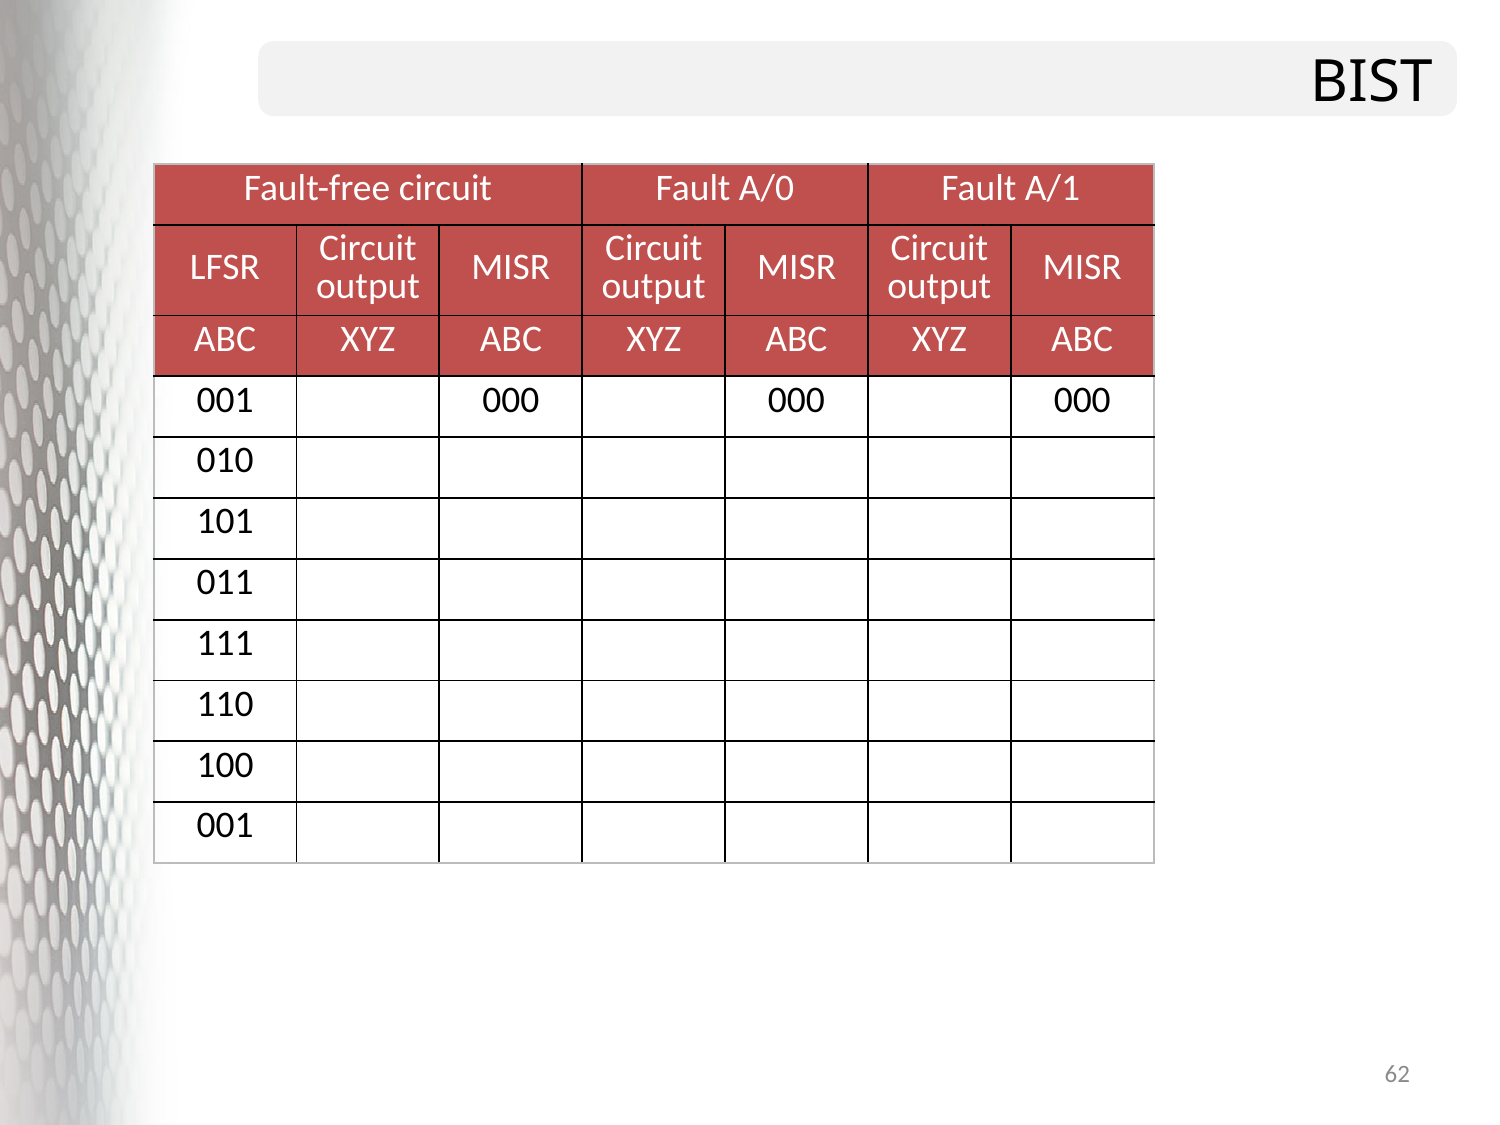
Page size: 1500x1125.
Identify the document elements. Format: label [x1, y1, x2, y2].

table_header [869, 165, 1153, 224]
table_cell [1012, 621, 1153, 680]
table_cell [869, 316, 1010, 375]
table_cell [726, 803, 867, 862]
title [258, 40, 1449, 117]
table_cell [440, 742, 581, 801]
table_cell [726, 560, 867, 619]
table_cell [297, 499, 438, 558]
table_cell [869, 681, 1010, 740]
table_cell [1012, 681, 1153, 740]
table_cell [440, 499, 581, 558]
table_cell [583, 438, 724, 497]
table_cell [583, 226, 724, 315]
table_header [583, 165, 867, 224]
table_cell [155, 377, 296, 436]
table_header [155, 165, 581, 224]
picture [0, 0, 200, 1125]
table_cell [440, 438, 581, 497]
table_cell [726, 438, 867, 497]
table_cell [440, 621, 581, 680]
table_cell [726, 499, 867, 558]
table_cell [583, 681, 724, 740]
table_cell [440, 803, 581, 862]
table_cell [297, 316, 438, 375]
table_cell [726, 742, 867, 801]
slide_number [1074, 1042, 1425, 1103]
table_cell [155, 621, 296, 680]
table_cell [297, 560, 438, 619]
table_cell [869, 803, 1010, 862]
table_cell [440, 681, 581, 740]
table_cell [155, 316, 296, 375]
table_cell [1012, 742, 1153, 801]
table_cell [155, 499, 296, 558]
table_cell [155, 681, 296, 740]
table_cell [583, 377, 724, 436]
table_cell [297, 377, 438, 436]
table_cell [155, 803, 296, 862]
table_cell [583, 742, 724, 801]
table_cell [583, 621, 724, 680]
table_cell [440, 226, 581, 315]
table_cell [869, 499, 1010, 558]
table_cell [726, 226, 867, 315]
table_cell [297, 803, 438, 862]
table_cell [1012, 316, 1153, 375]
table_cell [583, 499, 724, 558]
table_cell [155, 438, 296, 497]
table_cell [1012, 438, 1153, 497]
table_cell [869, 377, 1010, 436]
table_cell [155, 742, 296, 801]
table_cell [869, 438, 1010, 497]
table_cell [583, 560, 724, 619]
table_cell [297, 621, 438, 680]
table_cell [297, 681, 438, 740]
table_cell [726, 316, 867, 375]
table_cell [297, 742, 438, 801]
table_cell [440, 316, 581, 375]
table_cell [1012, 499, 1153, 558]
table_cell [583, 316, 724, 375]
table_cell [297, 438, 438, 497]
table_cell [726, 681, 867, 740]
table_cell [726, 621, 867, 680]
table_cell [440, 560, 581, 619]
table_cell [1012, 226, 1153, 315]
table_cell [1012, 560, 1153, 619]
table_cell [869, 560, 1010, 619]
table_cell [155, 226, 296, 315]
table_cell [155, 560, 296, 619]
table_cell [1012, 803, 1153, 862]
table_cell [297, 226, 438, 315]
table_cell [1012, 377, 1153, 436]
table_cell [869, 742, 1010, 801]
table_cell [440, 377, 581, 436]
table_cell [583, 803, 724, 862]
table_cell [869, 226, 1010, 315]
table_cell [869, 621, 1010, 680]
table_cell [726, 377, 867, 436]
